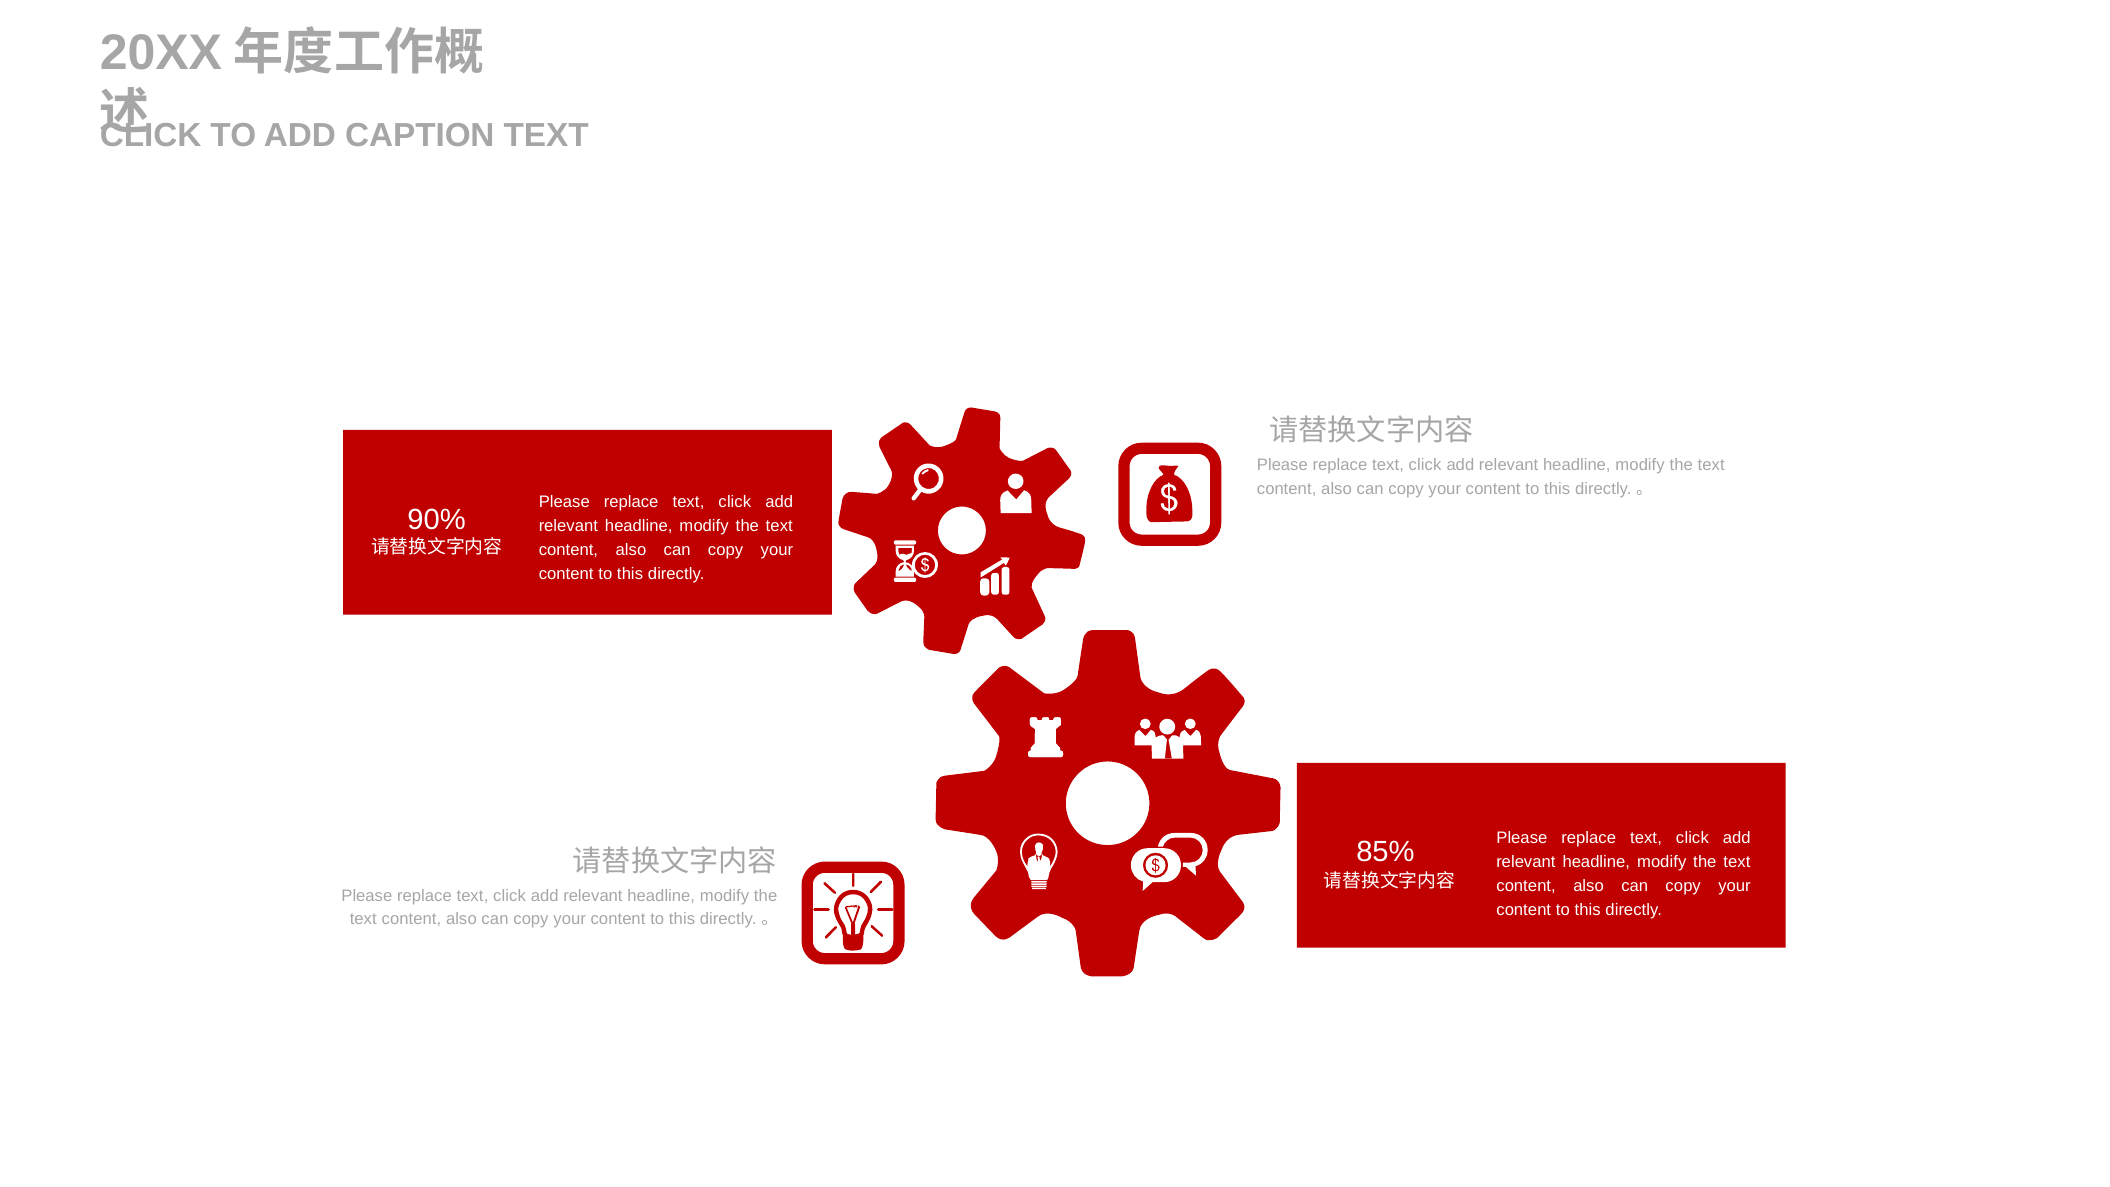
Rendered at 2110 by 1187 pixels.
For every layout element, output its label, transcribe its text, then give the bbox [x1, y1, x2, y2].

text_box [1256, 404, 1783, 497]
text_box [343, 429, 832, 615]
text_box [309, 835, 778, 927]
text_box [935, 630, 1281, 977]
text_box 20XX年度工作概述 [99, 19, 534, 113]
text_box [837, 406, 1086, 656]
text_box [1123, 448, 1216, 541]
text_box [807, 867, 899, 959]
text_box CLICK TO ADD CAPTION TEXT [99, 113, 629, 154]
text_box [1296, 762, 1786, 948]
